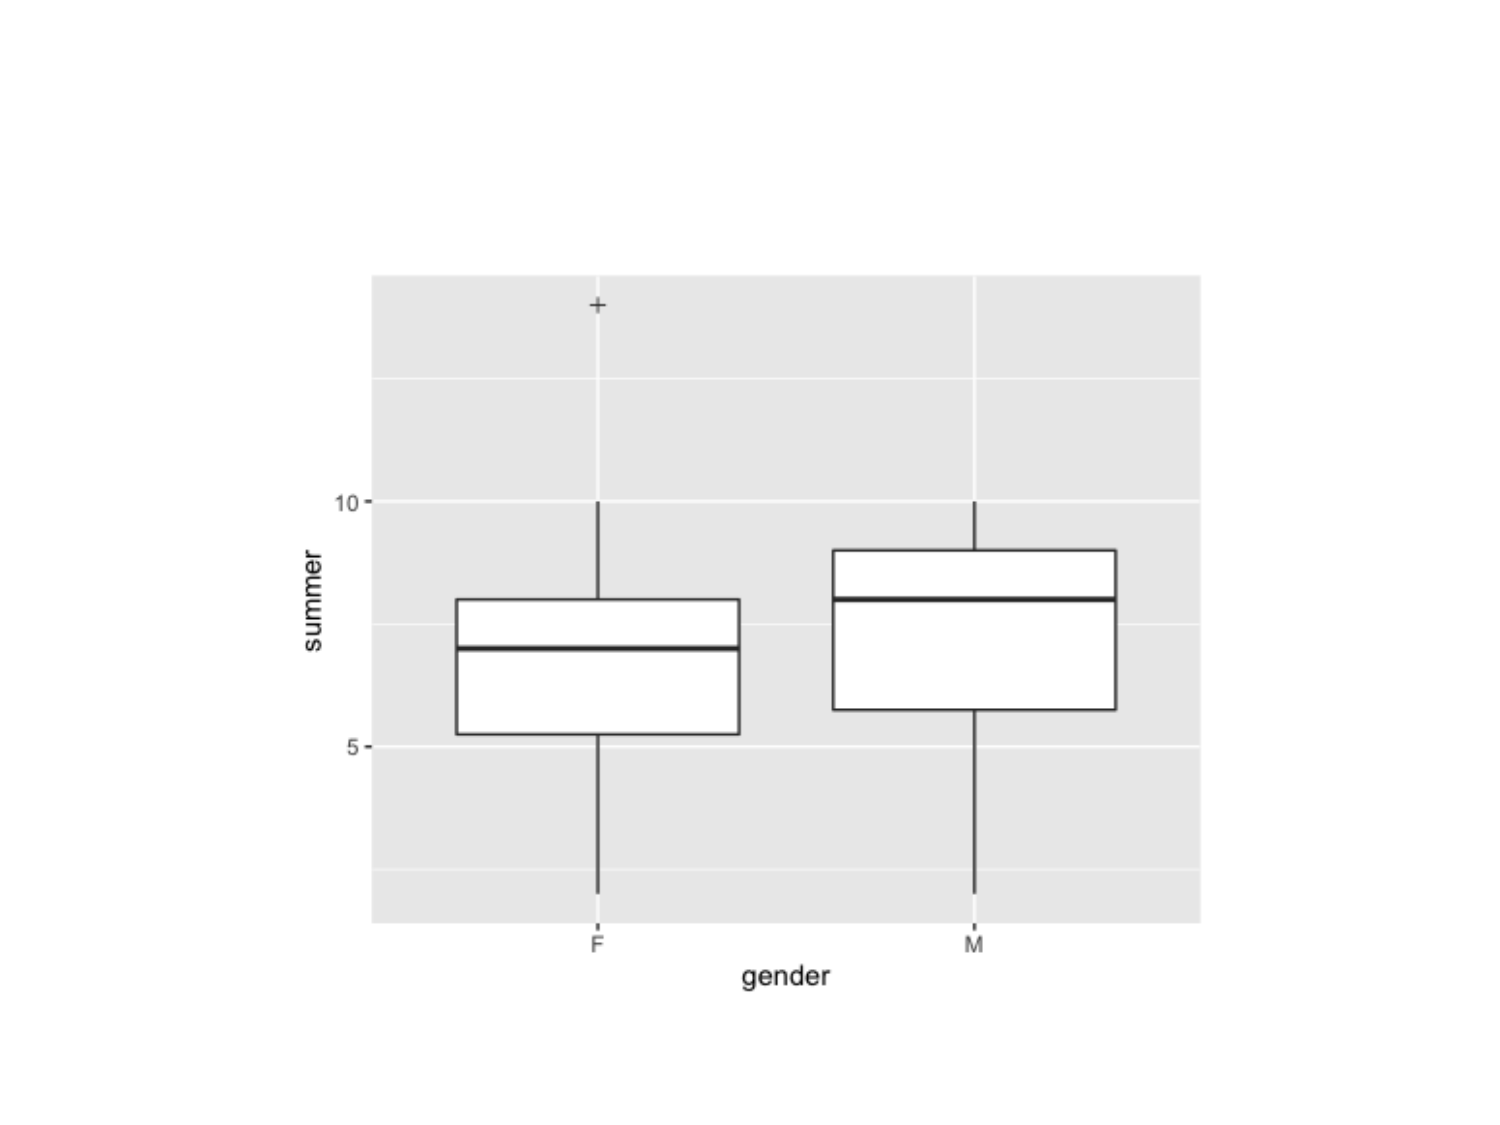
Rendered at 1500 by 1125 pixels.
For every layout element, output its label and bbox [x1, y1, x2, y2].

picture [287, 262, 1215, 1005]
